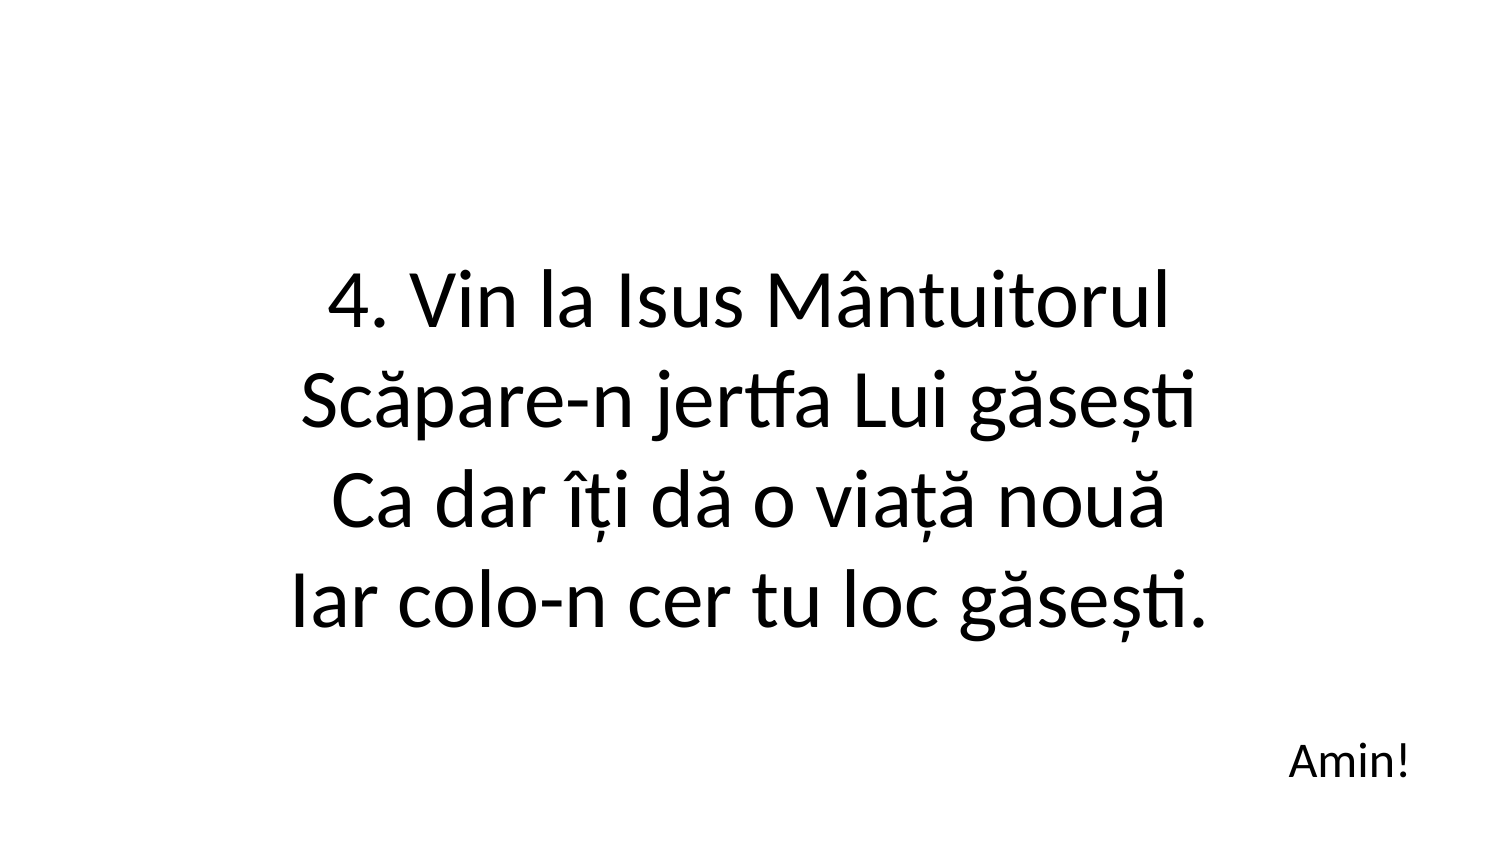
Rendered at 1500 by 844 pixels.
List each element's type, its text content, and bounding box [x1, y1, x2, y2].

text_box 4. Vin la Isus Mântuitorul Scăpare-n jertfa Lui găsești Ca dar îți dă o viață nouă Iar colo-n cer tu loc găsești. [274, 192, 1226, 652]
text_box Amin! [1273, 674, 1427, 795]
